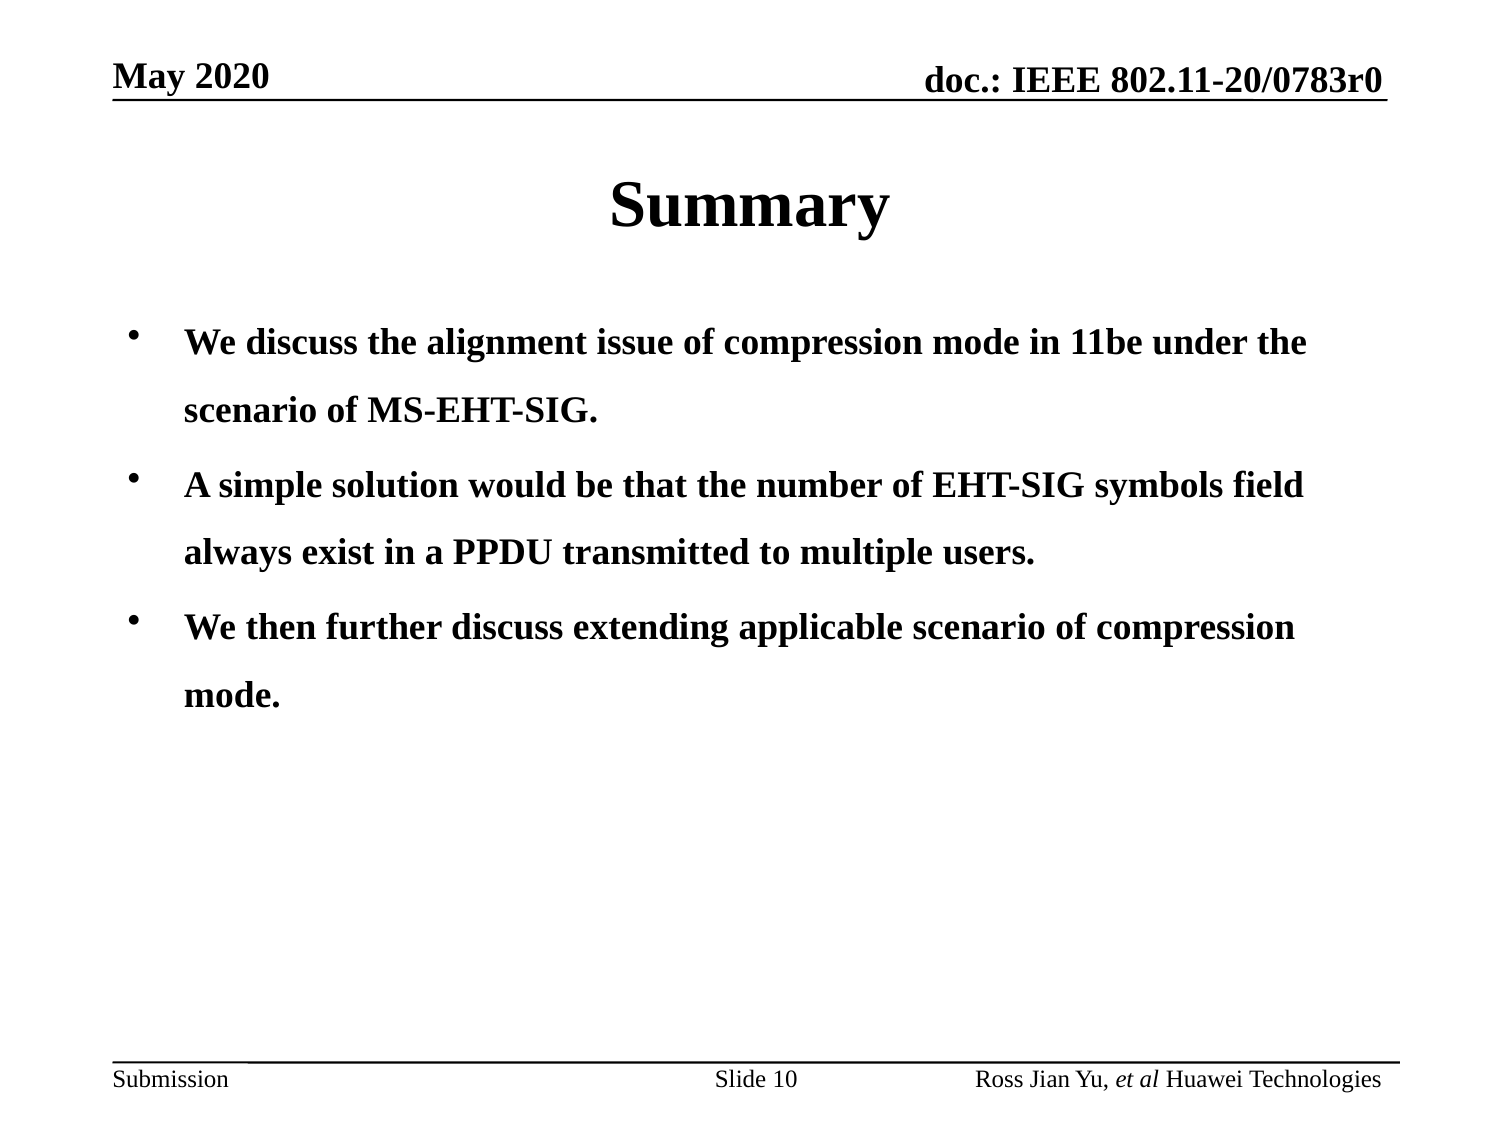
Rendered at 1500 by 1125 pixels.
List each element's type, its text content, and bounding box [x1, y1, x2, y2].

list We discuss the alignment issue of compression mode in 11be under the scenario of MS-EHT-SIG. A simple solution would be that the number of EHT-SIG symbols field always exist in a PPDU transmitted to multiple users. We then further discuss extending applicable scenario of compression mode. [112, 288, 1388, 1001]
title Summary [112, 112, 1388, 288]
slide_number Slide 10 [712, 1061, 800, 1093]
